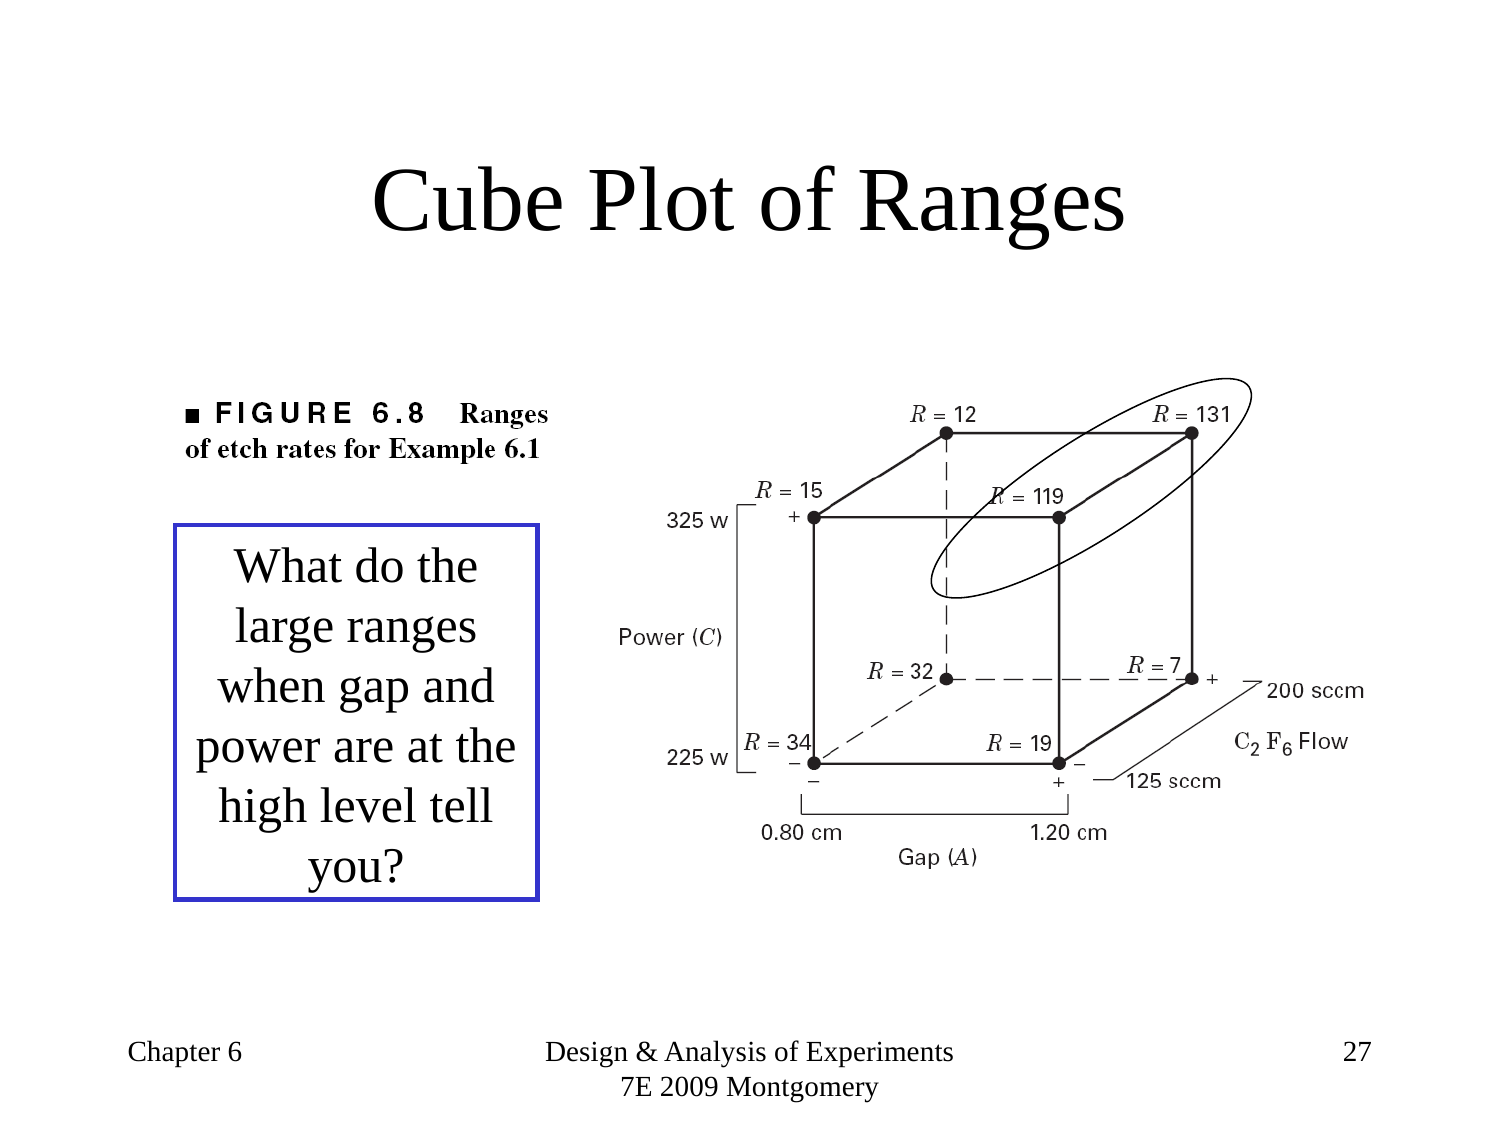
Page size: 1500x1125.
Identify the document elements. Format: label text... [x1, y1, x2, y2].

title Cube Plot of Ranges [112, 99, 1388, 288]
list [149, 374, 1426, 889]
footer Design & Analysis of Experiments 7E 2009 Montgomery [512, 1024, 988, 1101]
slide_number 27 [1074, 1024, 1388, 1101]
slide_number Chapter 6 [112, 1024, 426, 1101]
